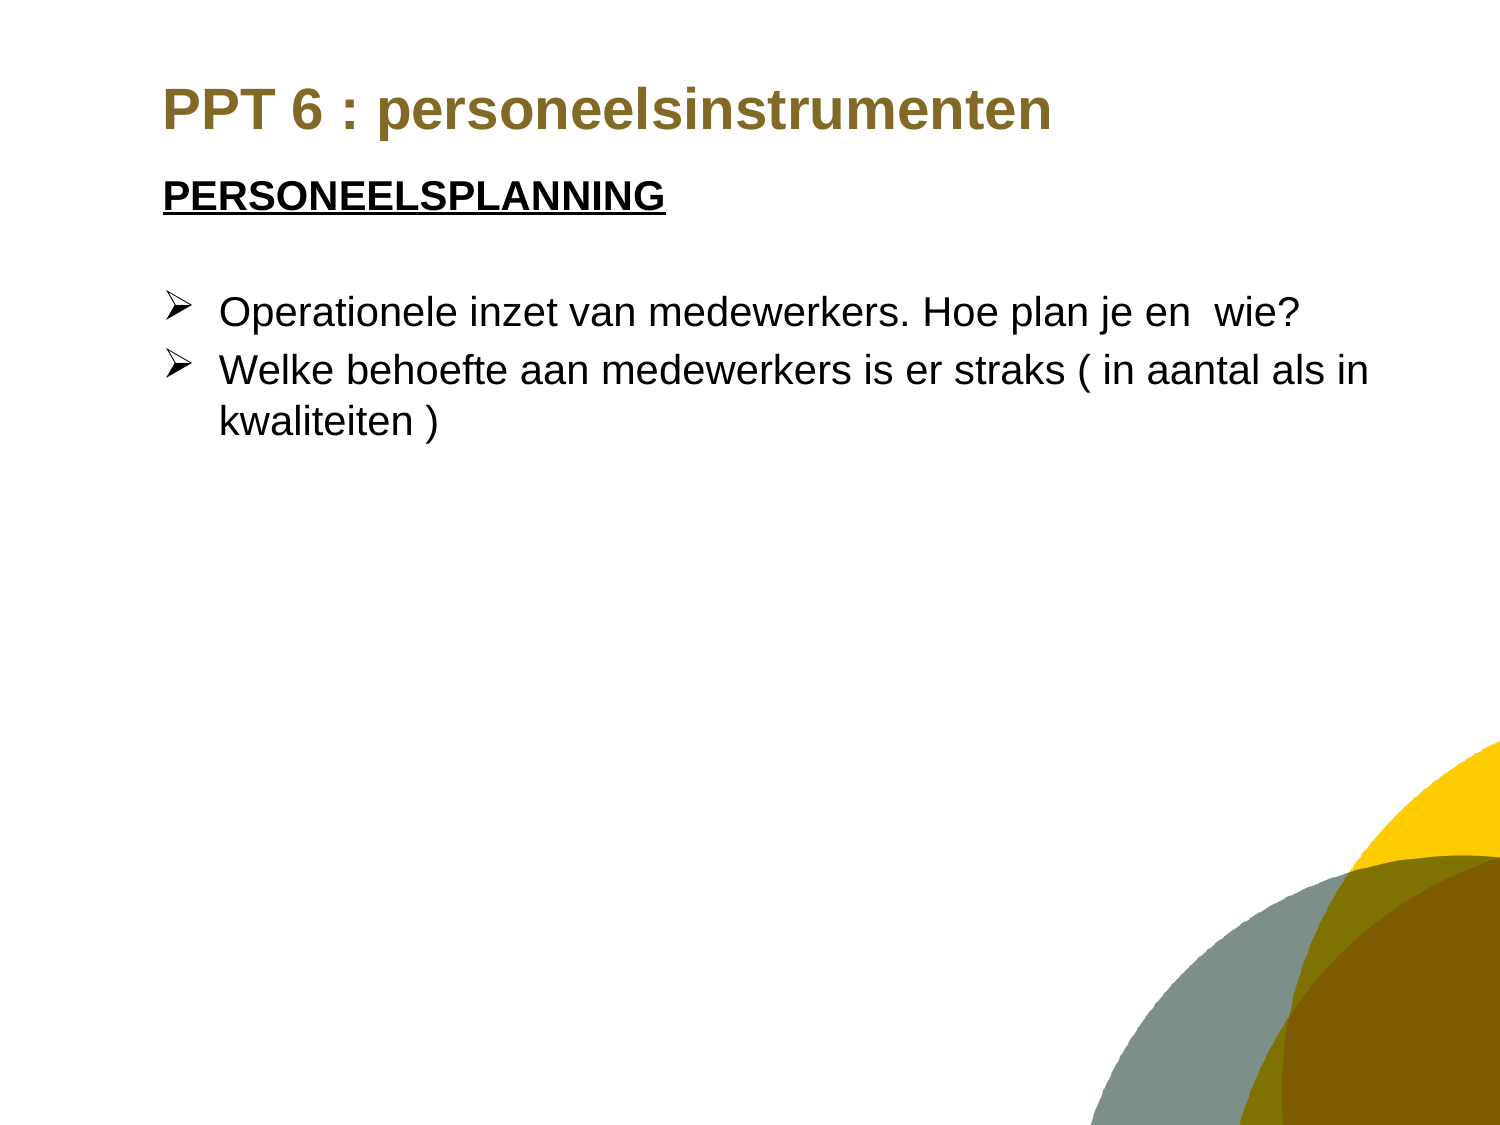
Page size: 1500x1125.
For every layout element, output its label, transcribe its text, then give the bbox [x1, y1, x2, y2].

list PERSONEELSPLANNING Operationele inzet van medewerkers. Hoe plan je en wie? Welke behoefte aan medewerkers is er straks ( in aantal als in kwaliteiten ) [147, 160, 1414, 994]
picture [66, 727, 1500, 1125]
title PPT 6 : personeelsinstrumenten [147, 54, 1414, 149]
